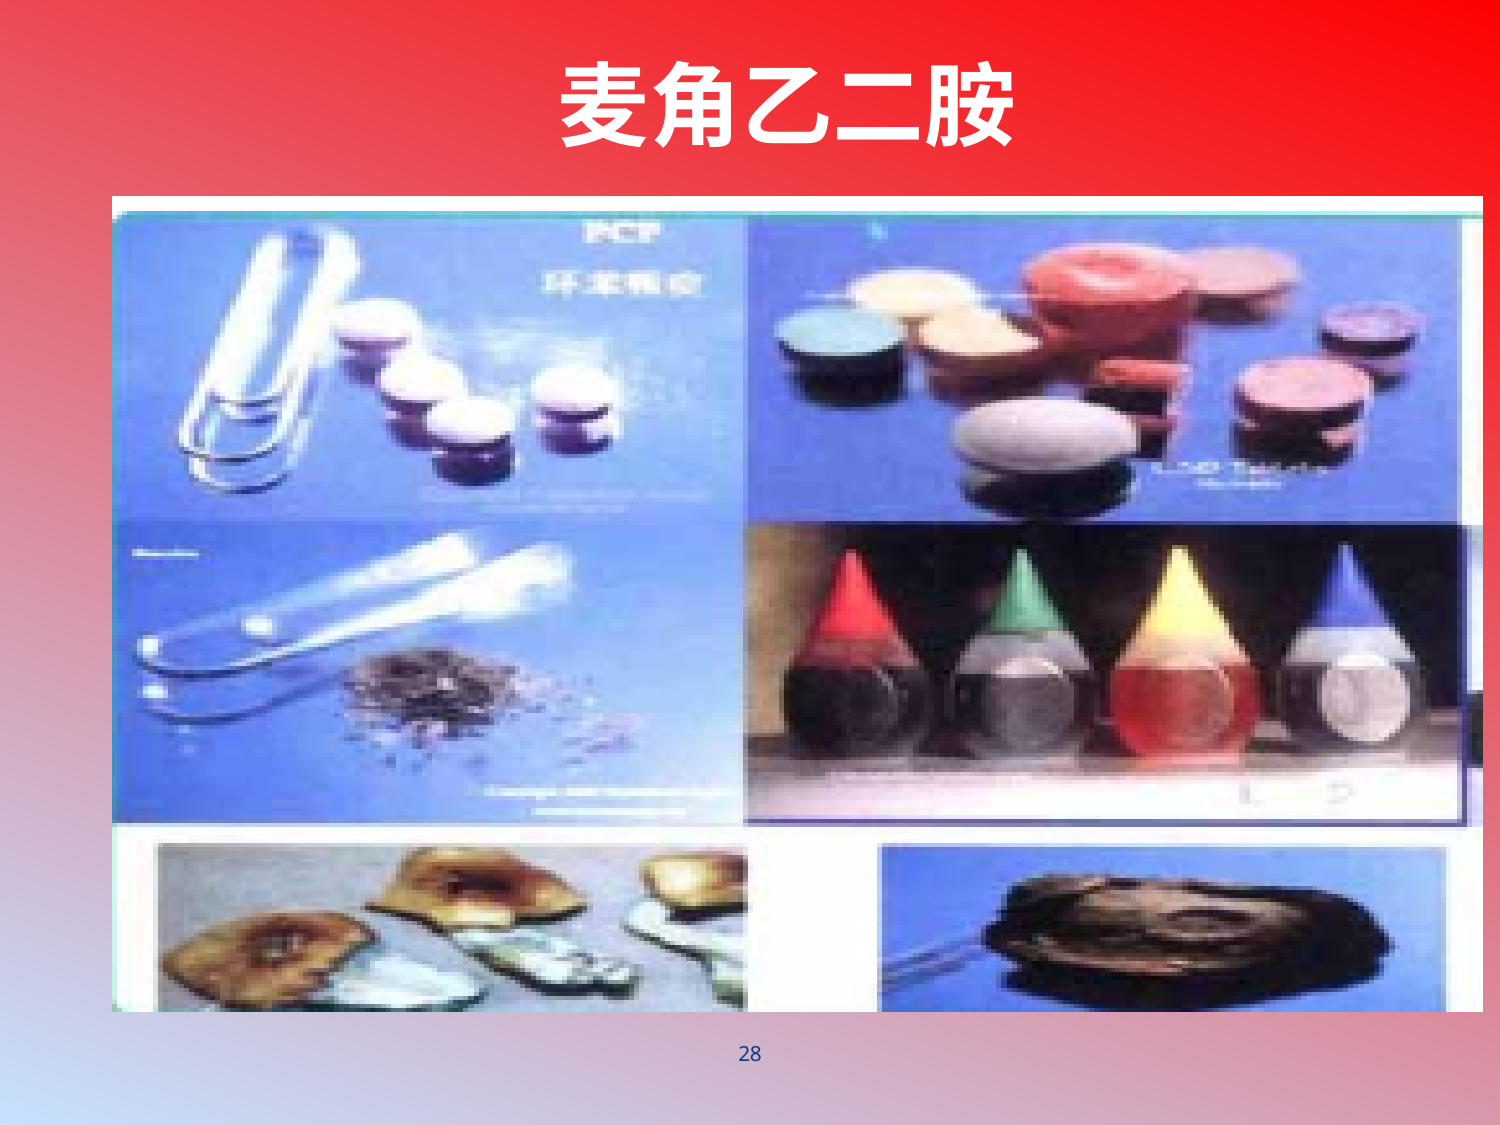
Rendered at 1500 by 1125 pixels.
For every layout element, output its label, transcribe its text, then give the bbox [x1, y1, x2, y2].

title 麦角乙二胺 [111, 0, 1463, 195]
picture [111, 196, 1483, 1012]
slide_number 28 [654, 1025, 846, 1086]
